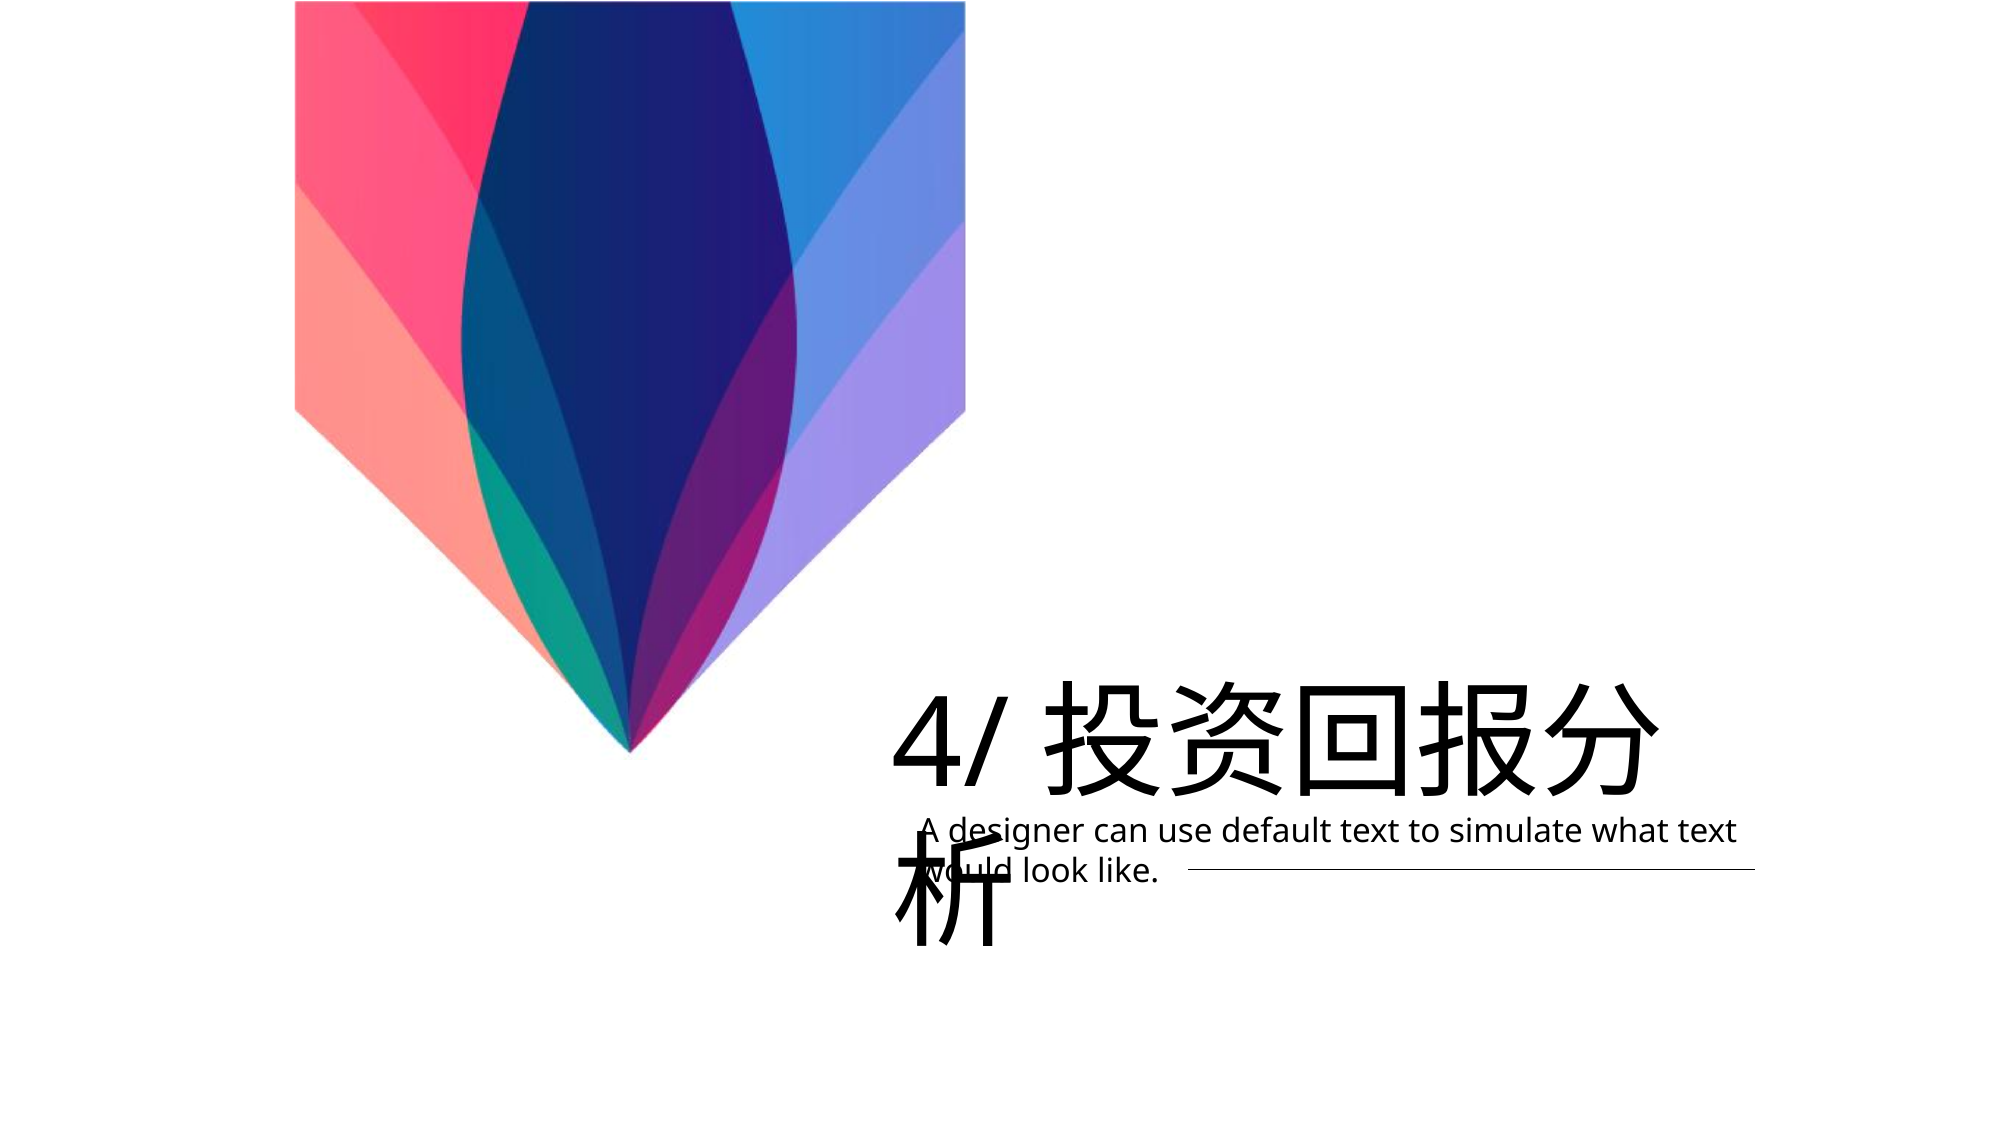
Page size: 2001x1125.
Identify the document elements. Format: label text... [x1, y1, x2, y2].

picture [250, 1, 1010, 760]
text_box 4/投资回报分析 [877, 654, 1803, 969]
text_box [903, 801, 1796, 898]
